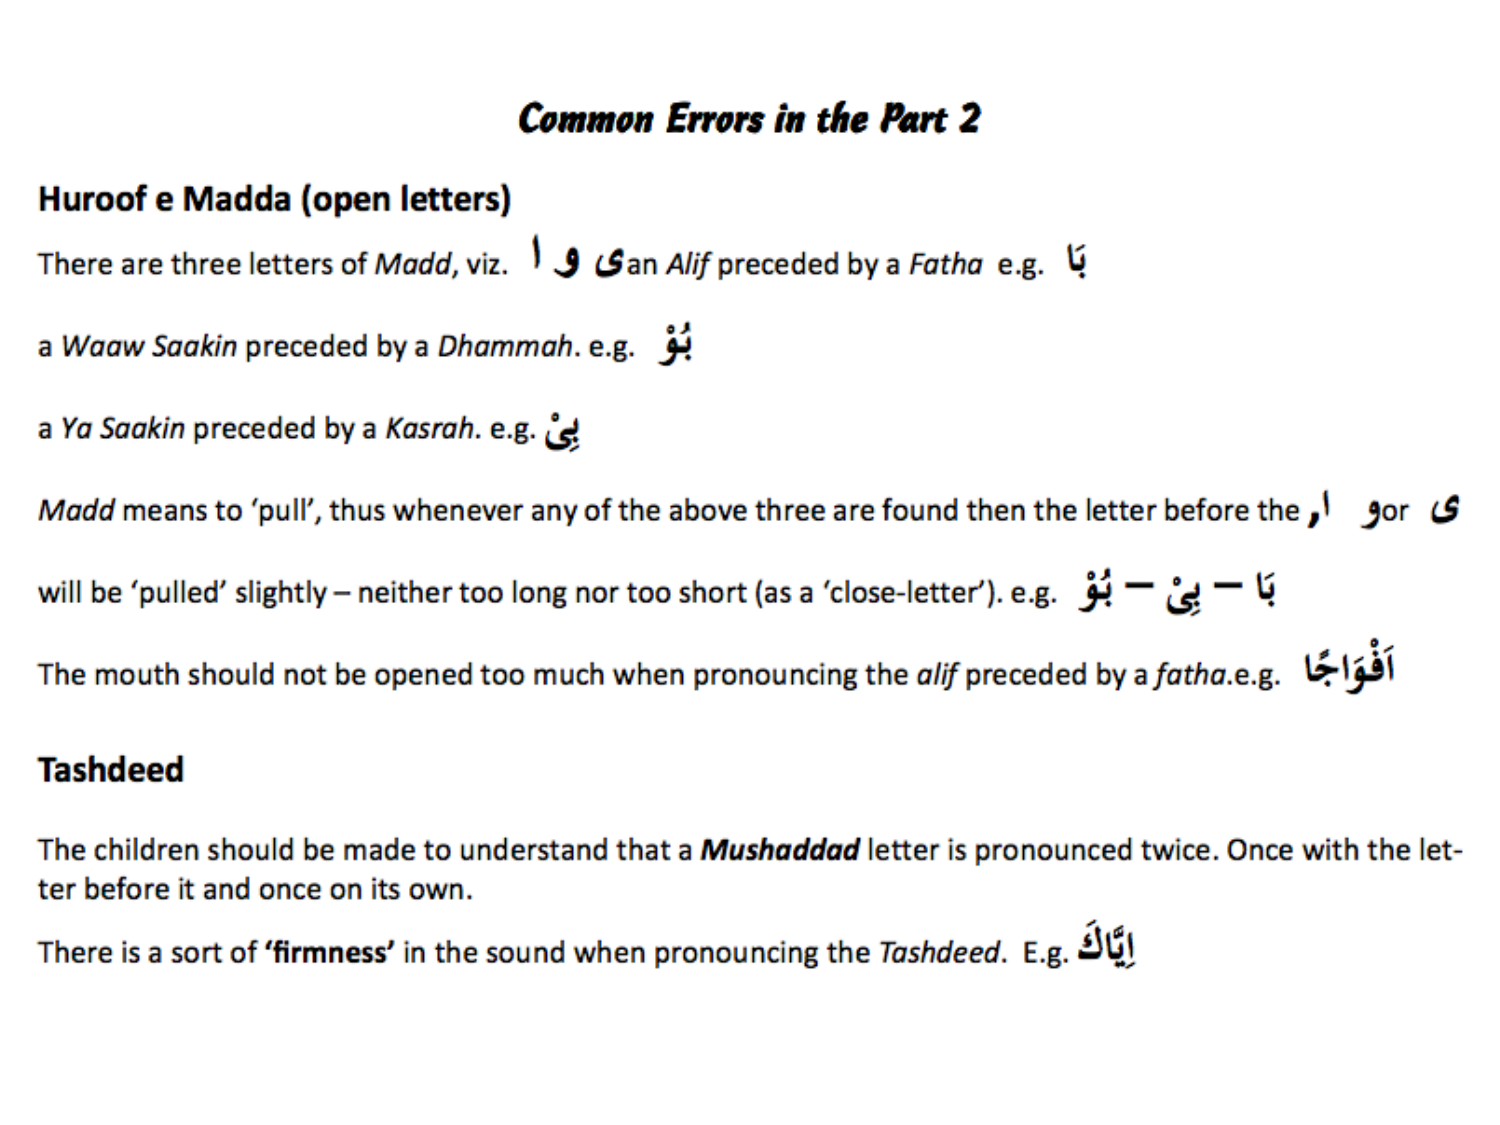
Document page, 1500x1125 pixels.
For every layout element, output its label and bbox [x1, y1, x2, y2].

picture [0, 90, 1500, 1035]
